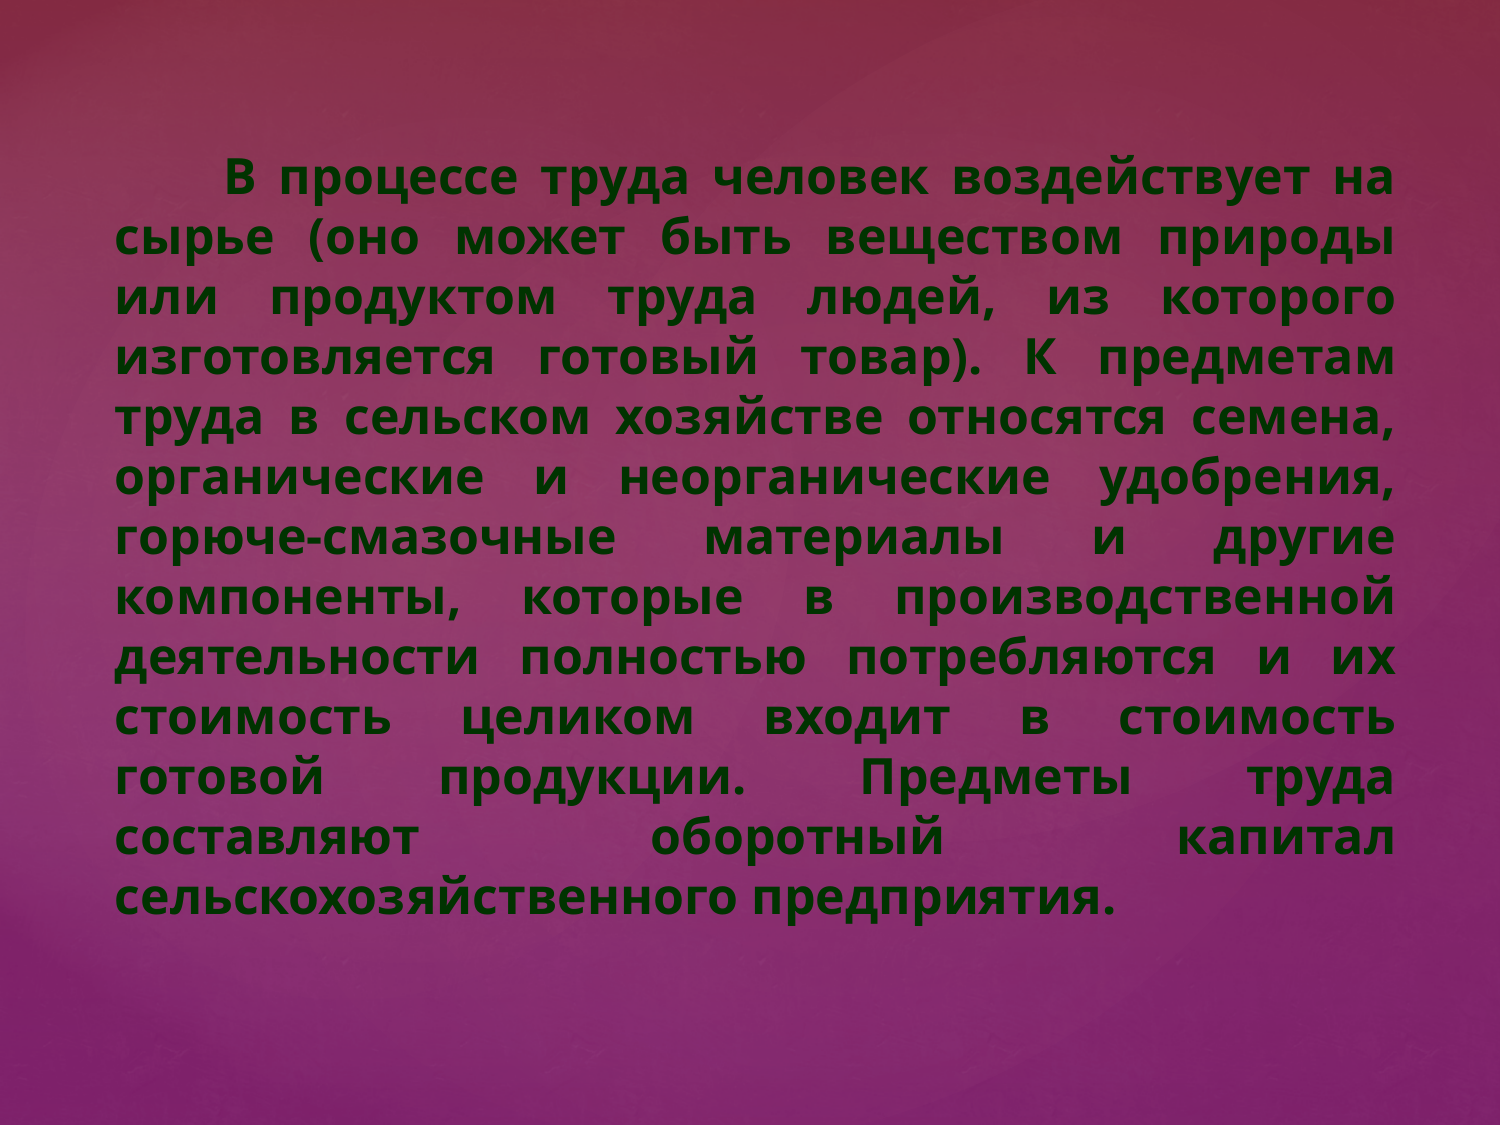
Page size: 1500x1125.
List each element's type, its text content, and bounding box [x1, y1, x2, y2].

text_box В процессе труда человек воздействует на сырье (оно может быть веществом природы или продуктом труда людей, из которого изготовляется готовый товар). К предметам труда в сельском хозяйстве относятся семена, органические и неорганические удобрения, горюче-смазочные материалы и другие компоненты, которые в производственной деятельности полностью потребляются и их стоимость целиком входит в стоимость готовой продукции. Предметы труда составляют оборотный капитал сельскохозяйственного предприятия. [100, 137, 1412, 932]
